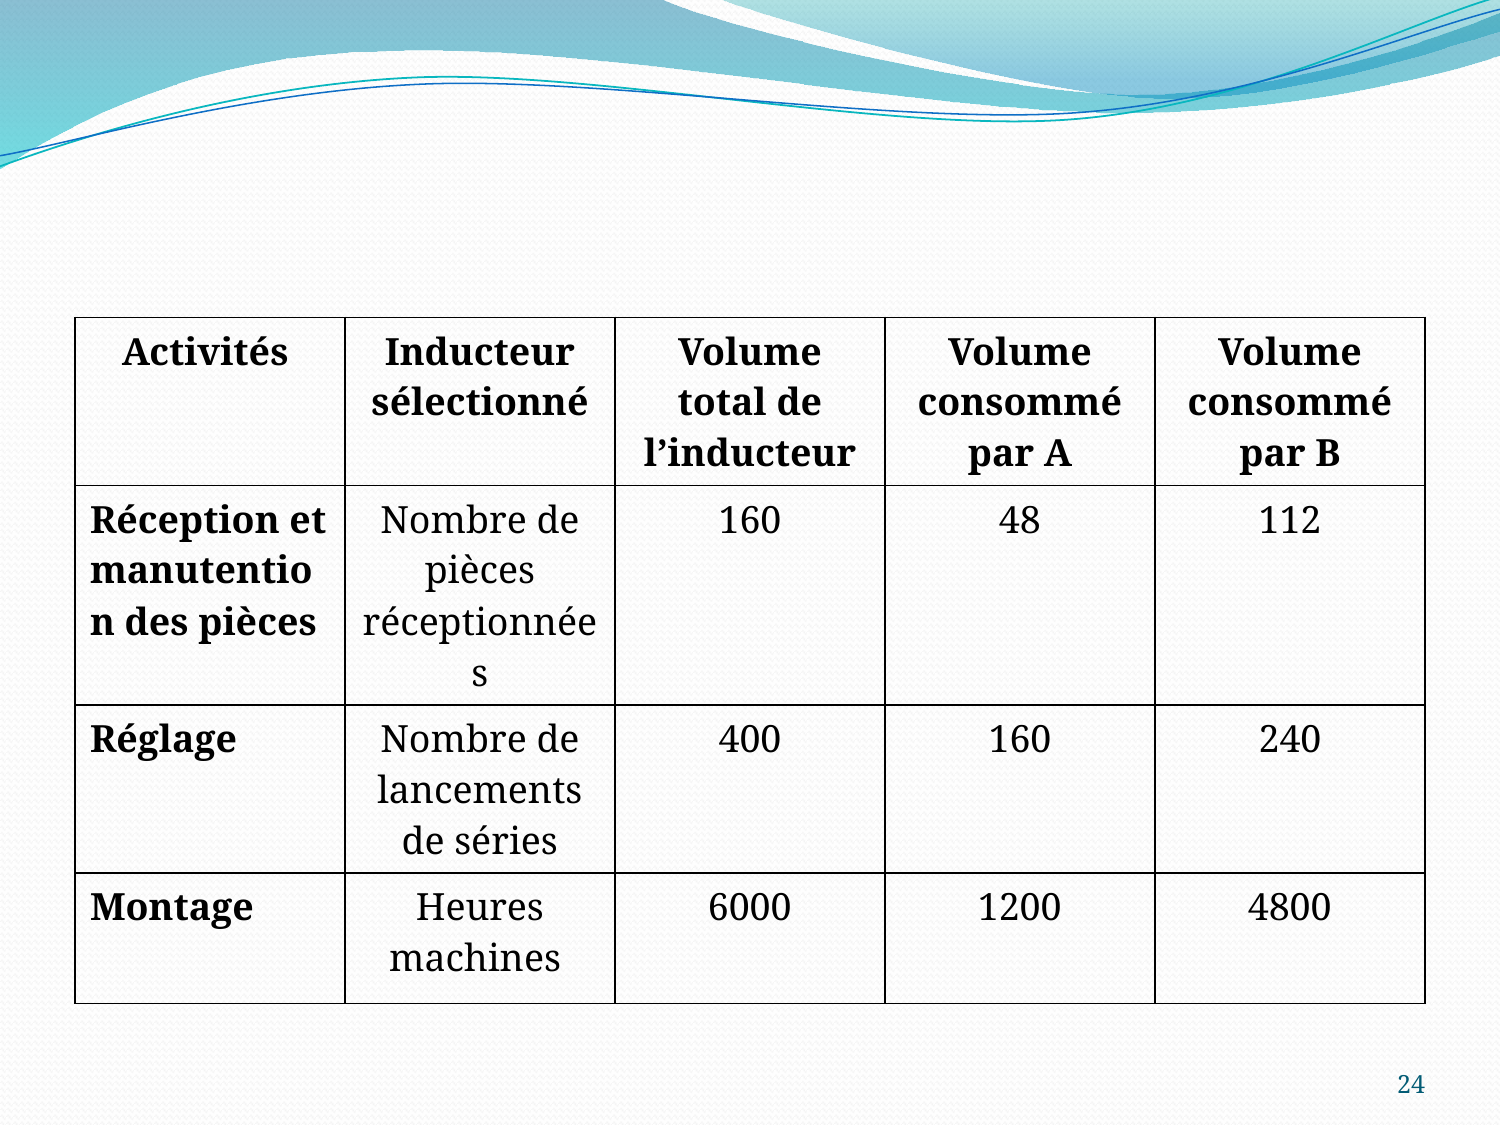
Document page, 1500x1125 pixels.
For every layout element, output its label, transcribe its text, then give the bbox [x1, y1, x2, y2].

table_cell Nombre de pièces réceptionnées [346, 486, 614, 704]
table_header Volume total de l’inducteur [616, 318, 884, 485]
table_cell 6000 [616, 874, 884, 1003]
table_cell Nombre de lancements de séries [346, 706, 614, 872]
table_header Activités [76, 318, 344, 485]
table_header Volume consommé par B [1156, 318, 1424, 485]
table_cell Réglage [76, 706, 344, 872]
table_cell 240 [1156, 706, 1424, 872]
table_cell 4800 [1156, 874, 1424, 1003]
table_cell 48 [886, 486, 1154, 704]
table_cell 1200 [886, 874, 1154, 1003]
slide_number 24 [1299, 1042, 1425, 1103]
table_cell 160 [886, 706, 1154, 872]
table_header Inducteur sélectionné [346, 318, 614, 485]
table_cell 400 [616, 706, 884, 872]
table_cell Montage [76, 874, 344, 1003]
table_cell Heures machines [346, 874, 614, 1003]
table_cell 160 [616, 486, 884, 704]
table_header Volume consommé par A [886, 318, 1154, 485]
table_cell 112 [1156, 486, 1424, 704]
table_cell Réception et manutention des pièces [76, 486, 344, 704]
